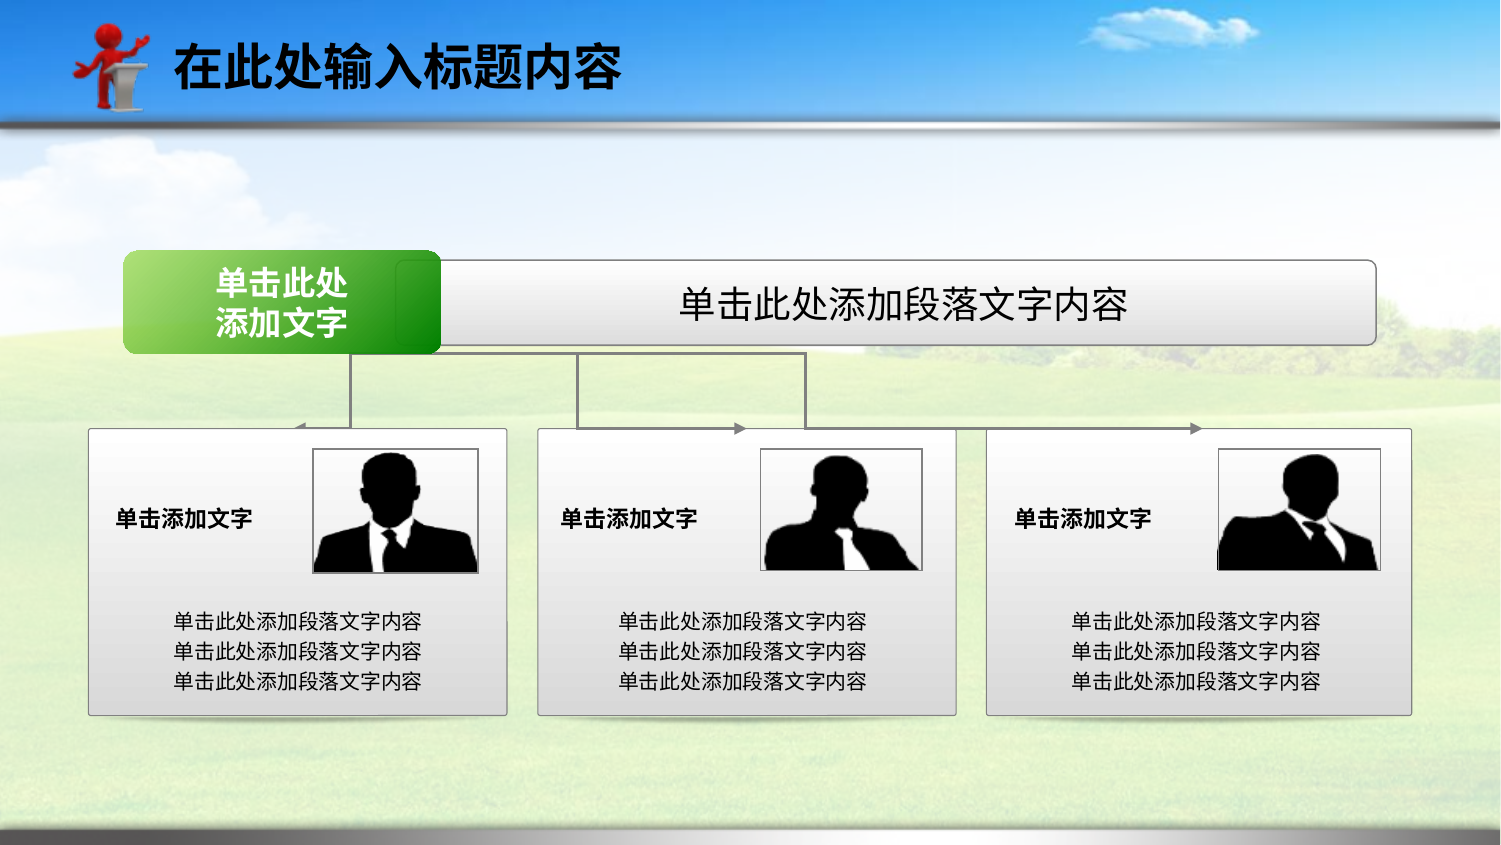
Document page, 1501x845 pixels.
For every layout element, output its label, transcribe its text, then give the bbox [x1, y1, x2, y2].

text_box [292, 364, 1204, 430]
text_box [985, 428, 1413, 731]
text_box 在此处输入标题内容 [108, 28, 688, 103]
picture [0, 0, 1501, 845]
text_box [123, 250, 1377, 355]
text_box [537, 438, 957, 731]
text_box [87, 428, 508, 731]
